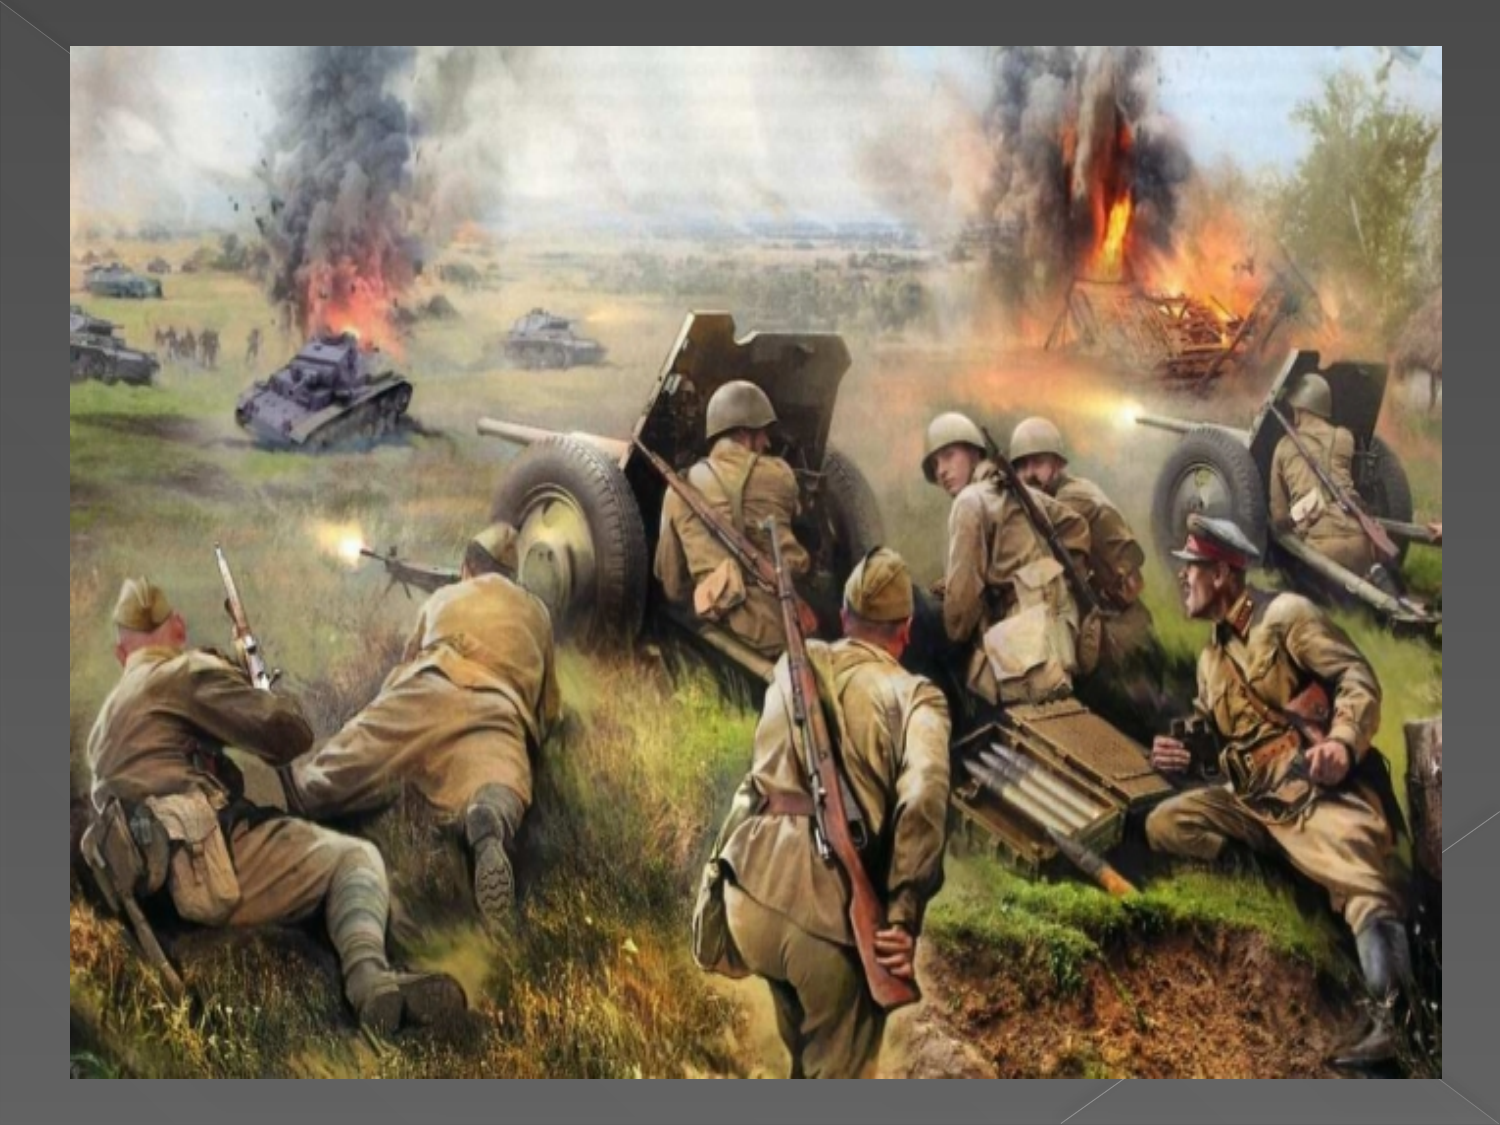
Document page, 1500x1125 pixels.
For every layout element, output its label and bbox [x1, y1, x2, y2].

picture [70, 46, 1442, 1079]
